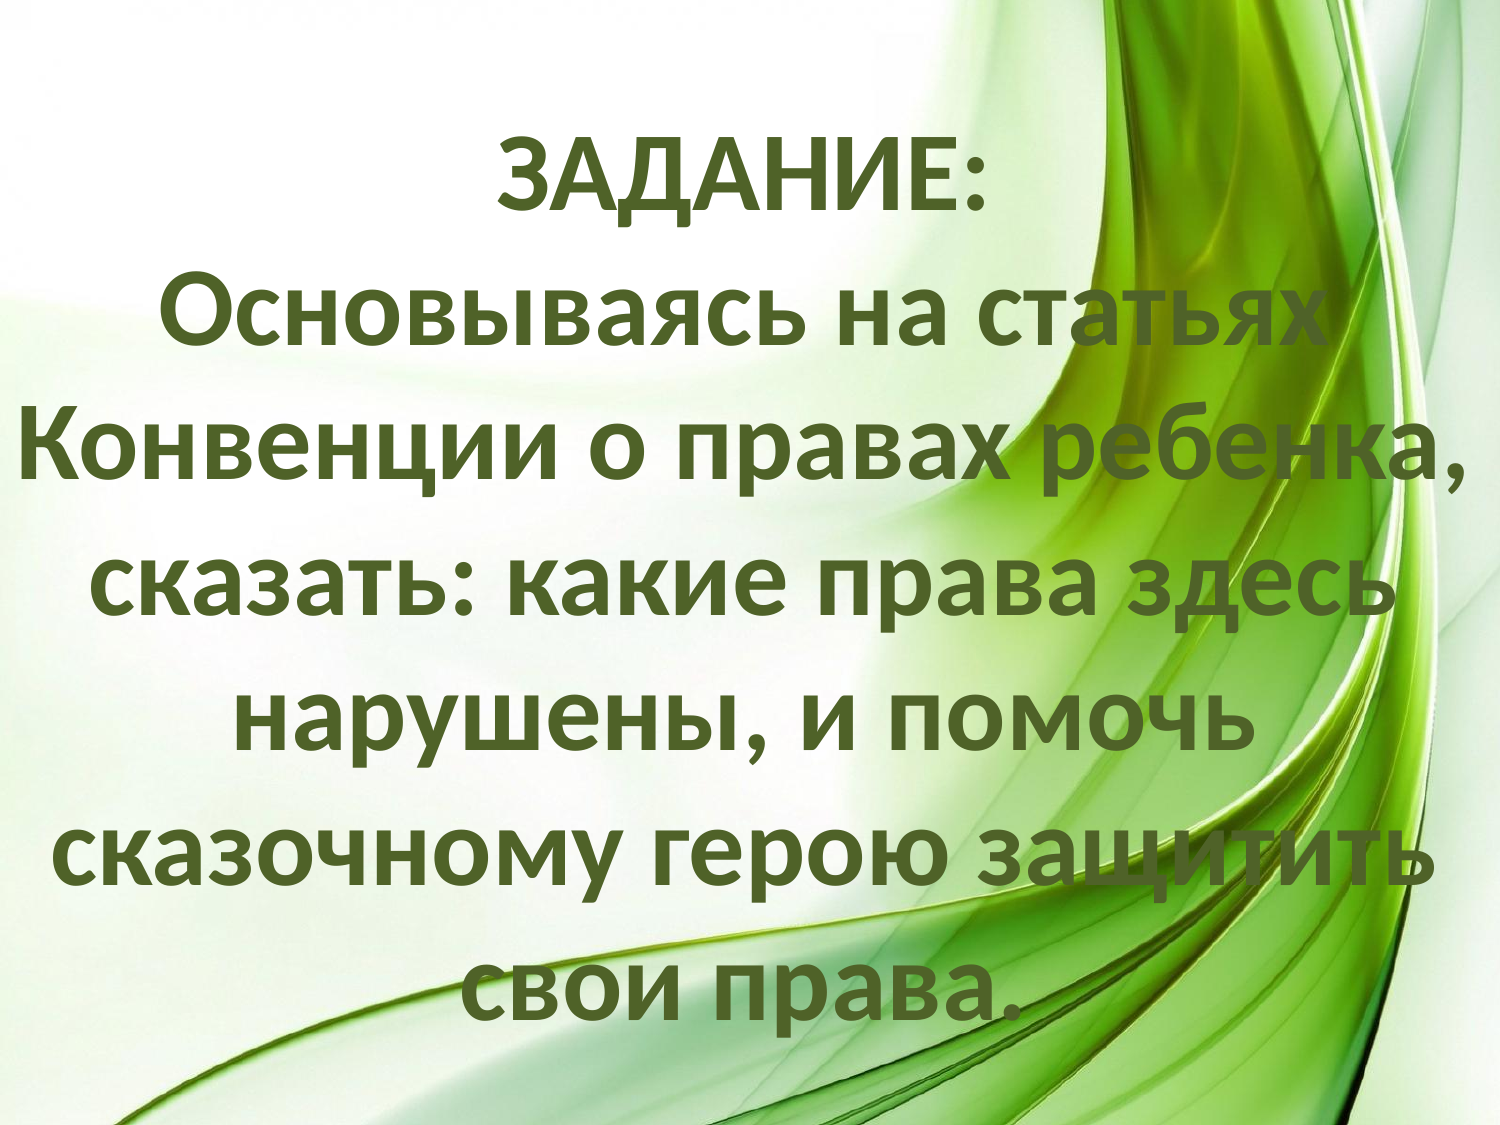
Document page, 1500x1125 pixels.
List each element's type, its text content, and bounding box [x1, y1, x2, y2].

picture [0, 0, 1500, 1125]
text_box ЗАДАНИЕ: Основываясь на статьях Конвенции о правах ребенка, сказать: какие права здесь нарушены, и помочь сказочному герою защитить свои права. [0, 89, 1494, 1050]
